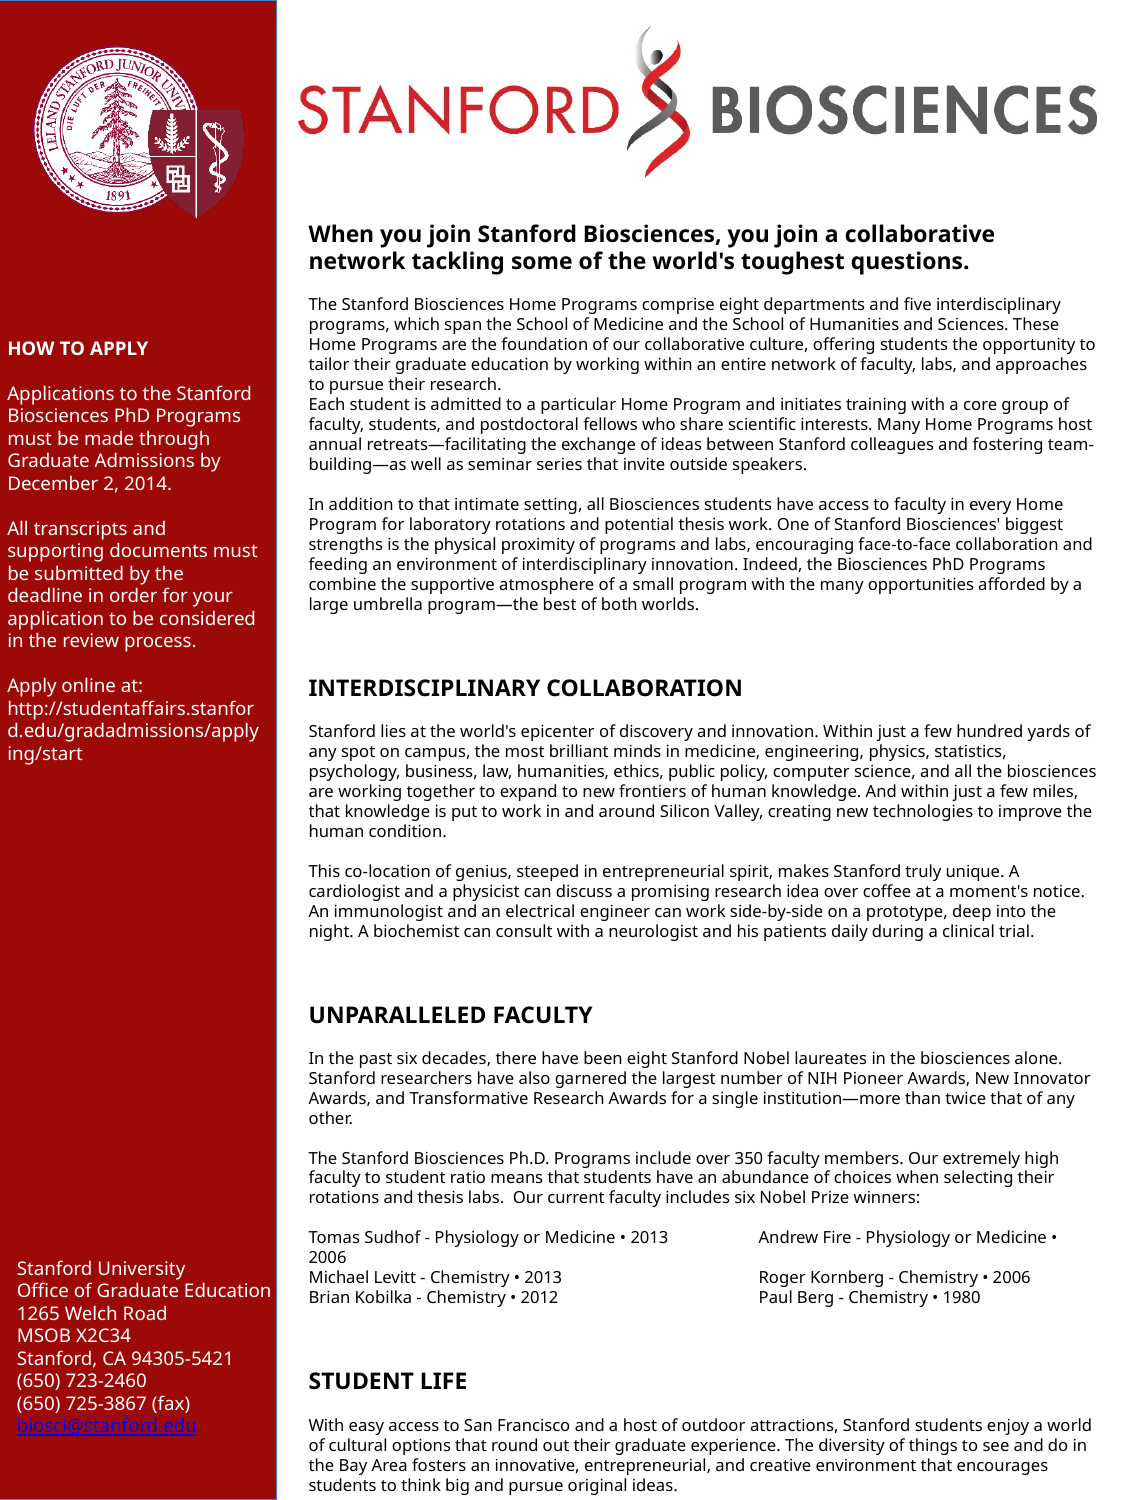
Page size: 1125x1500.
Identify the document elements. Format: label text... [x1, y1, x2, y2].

text_box Stanford University Office of Graduate Education 1265 Welch Road MSOB X2C34 Stanford, CA 94305-5421 (650) 723-2460 (650) 725-3867 (fax) biosci@stanford.edu [2, 1248, 288, 1447]
picture [298, 25, 1098, 179]
picture [32, 45, 244, 219]
text_box [0, 0, 277, 329]
text_box HOW TO APPLY Applications to the Stanford Biosciences PhD Programs must be made through Graduate Admissions by December 2, 2014. All transcripts and supporting documents must be submitted by the deadline in order for your application to be considered in the review process. Apply online at: http://studentaffairs.stanford.edu/gradadmissions/applying/start [0, 329, 277, 862]
text_box When you join Stanford Biosciences, you join a collaborative network tackling some of the world's toughest questions. The Stanford Biosciences Home Programs comprise eight departments and five interdisciplinary programs, which span the School of Medicine and the School of Humanities and Sciences. These Home Programs are the foundation of our collaborative culture, offering students the opportunity to tailor their graduate education by working within an entire network of faculty, labs, and approaches to pursue their research. Each student is admitted to a particular Home Program and initiates training with a core group of faculty, students, and postdoctoral fellows who share scientific interests. Many Home Programs host annual retreats—facilitating the exchange of ideas between Stanford colleagues and fostering team-building—as well as seminar series that invite outside speakers. In addition to that intimate setting, all Biosciences students have access to faculty in every Home Program for laboratory rotations and potential thesis work. One of Stanford Biosciences' biggest strengths is the physical proximity of programs and labs, encouraging face-to-face collaboration and feeding an environment of interdisciplinary innovation. Indeed, the Biosciences PhD Programs combine the supportive atmosphere of a small program with the many opportunities afforded by a large umbrella program—the best of both worlds. INTERDISCIPLINARY COLLABORATION Stanford lies at the world's epicenter of discovery and innovation. Within just a few hundred yards of any spot on campus, the most brilliant minds in medicine, engineering, physics, statistics, psychology, business, law, humanities, ethics, public policy, computer science, and all the biosciences are working together to expand to new frontiers of human knowledge. And within just a few miles, that knowledge is put to work in and around Silicon Valley, creating new technologies to improve the human condition. This co-location of genius, steeped in entrepreneurial spirit, makes Stanford truly unique. A cardiologist and a physicist can discuss a promising research idea over coffee at a moment's notice. An immunologist and an electrical engineer can work side-by-side on a prototype, deep into the night. A biochemist can consult with a neurologist and his patients daily during a clinical trial. UNPARALLELED FACULTY In the past six decades, there have been eight Stanford Nobel laureates in the biosciences alone. Stanford researchers have also garnered the largest number of NIH Pioneer Awards, New Innovator Awards, and Transformative Research Awards for a single institution—more than twice that of any other. The Stanford Biosciences Ph.D. Programs include over 350 faculty members. Our extremely high faculty to student ratio means that students have an abundance of choices when selecting their rotations and thesis labs. Our current faculty includes six Nobel Prize winners: Tomas Sudhof - Physiology or Medicine • 2013 Andrew Fire - Physiology or Medicine • 2006 Michael Levitt - Chemistry • 2013 Roger Kornberg - Chemistry • 2006 Brian Kobilka - Chemistry • 2012 Paul Berg - Chemistry • 1980 STUDENT LIFE With easy access to San Francisco and a host of outdoor attractions, Stanford students enjoy a world of cultural options that round out their graduate experience. The diversity of things to see and do in the Bay Area fosters an innovative, entrepreneurial, and creative environment that encourages students to think big and pursue original ideas. [293, 211, 1114, 1500]
text_box [0, 862, 277, 1500]
